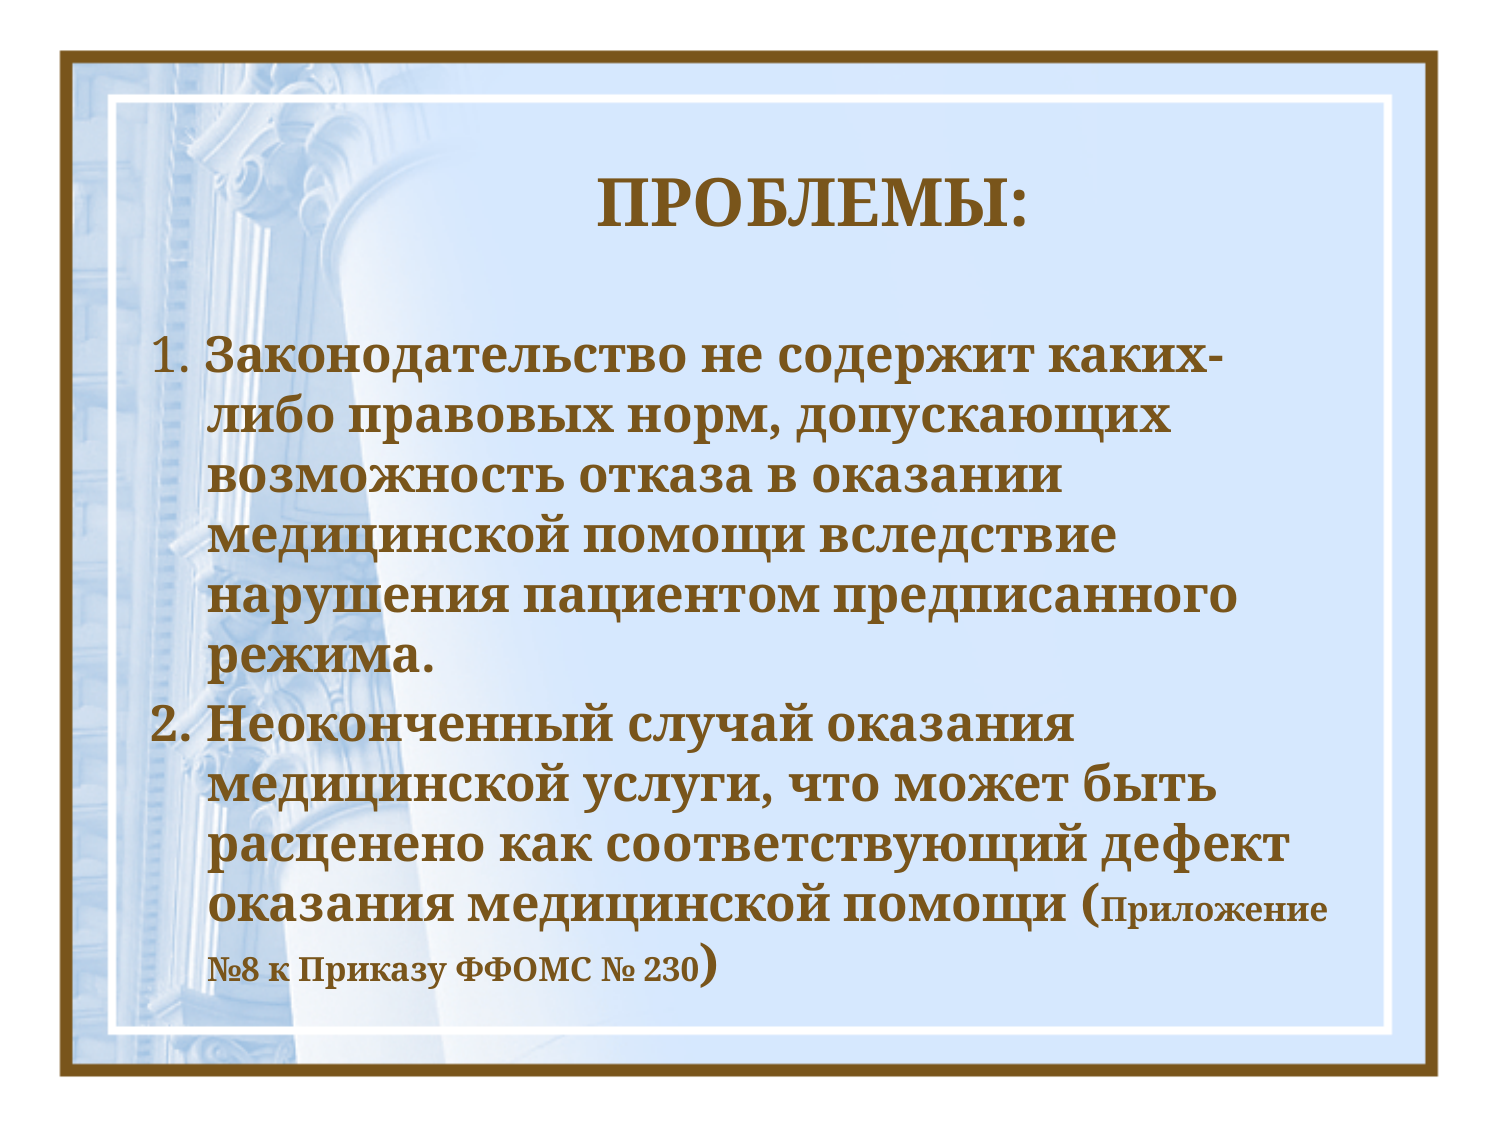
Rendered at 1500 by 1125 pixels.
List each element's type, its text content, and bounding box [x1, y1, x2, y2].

list 1. Законодательство не содержит каких-либо правовых норм, допускающих возможность отказа в оказании медицинской помощи вследствие нарушения пациентом предписанного режима. 2. Неоконченный случай оказания медицинской услуги, что может быть расценено как соответствующий дефект оказания медицинской помощи (Приложение №8 к Приказу ФФОМС № 230) [135, 314, 1362, 1012]
picture [0, 0, 1500, 1125]
title ПРОБЛЕМЫ: [277, 124, 1350, 276]
